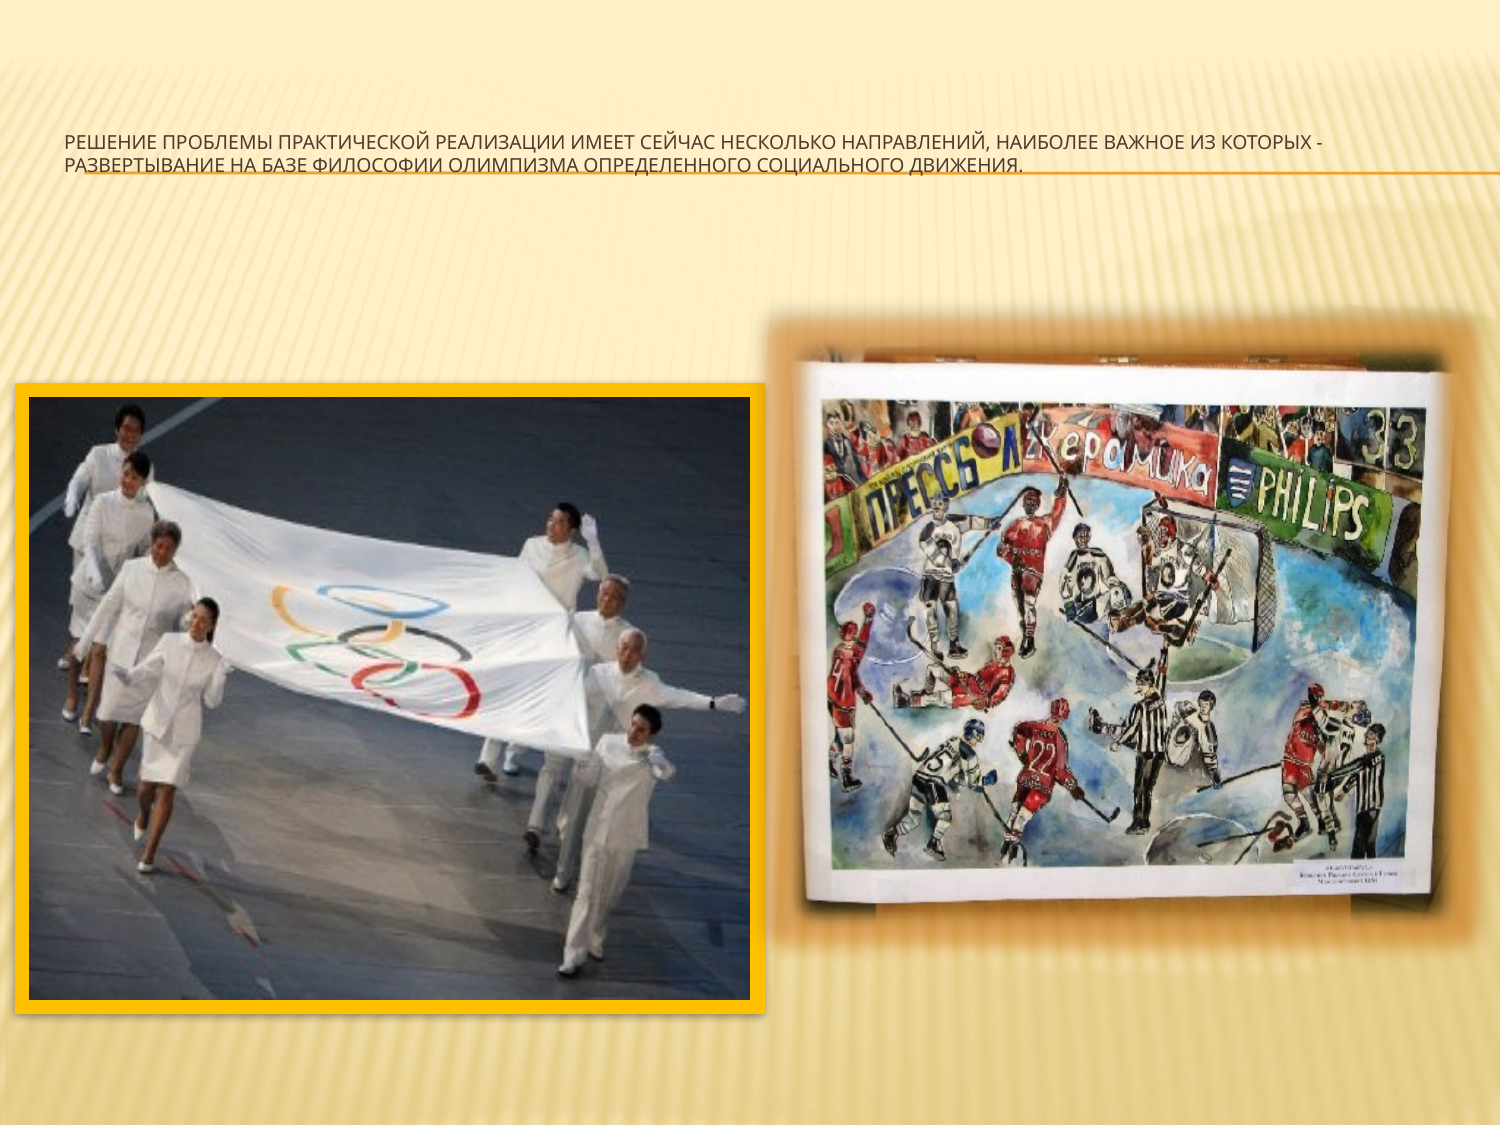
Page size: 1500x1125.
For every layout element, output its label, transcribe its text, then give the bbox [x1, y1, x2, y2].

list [785, 337, 1459, 929]
title Решение проблемы практической реализации имеет сейчас несколько направлений, наиболее важное из которых - развертывание на базе философии олимпизма определенного социального движения. [49, 75, 1475, 213]
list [29, 396, 751, 1000]
